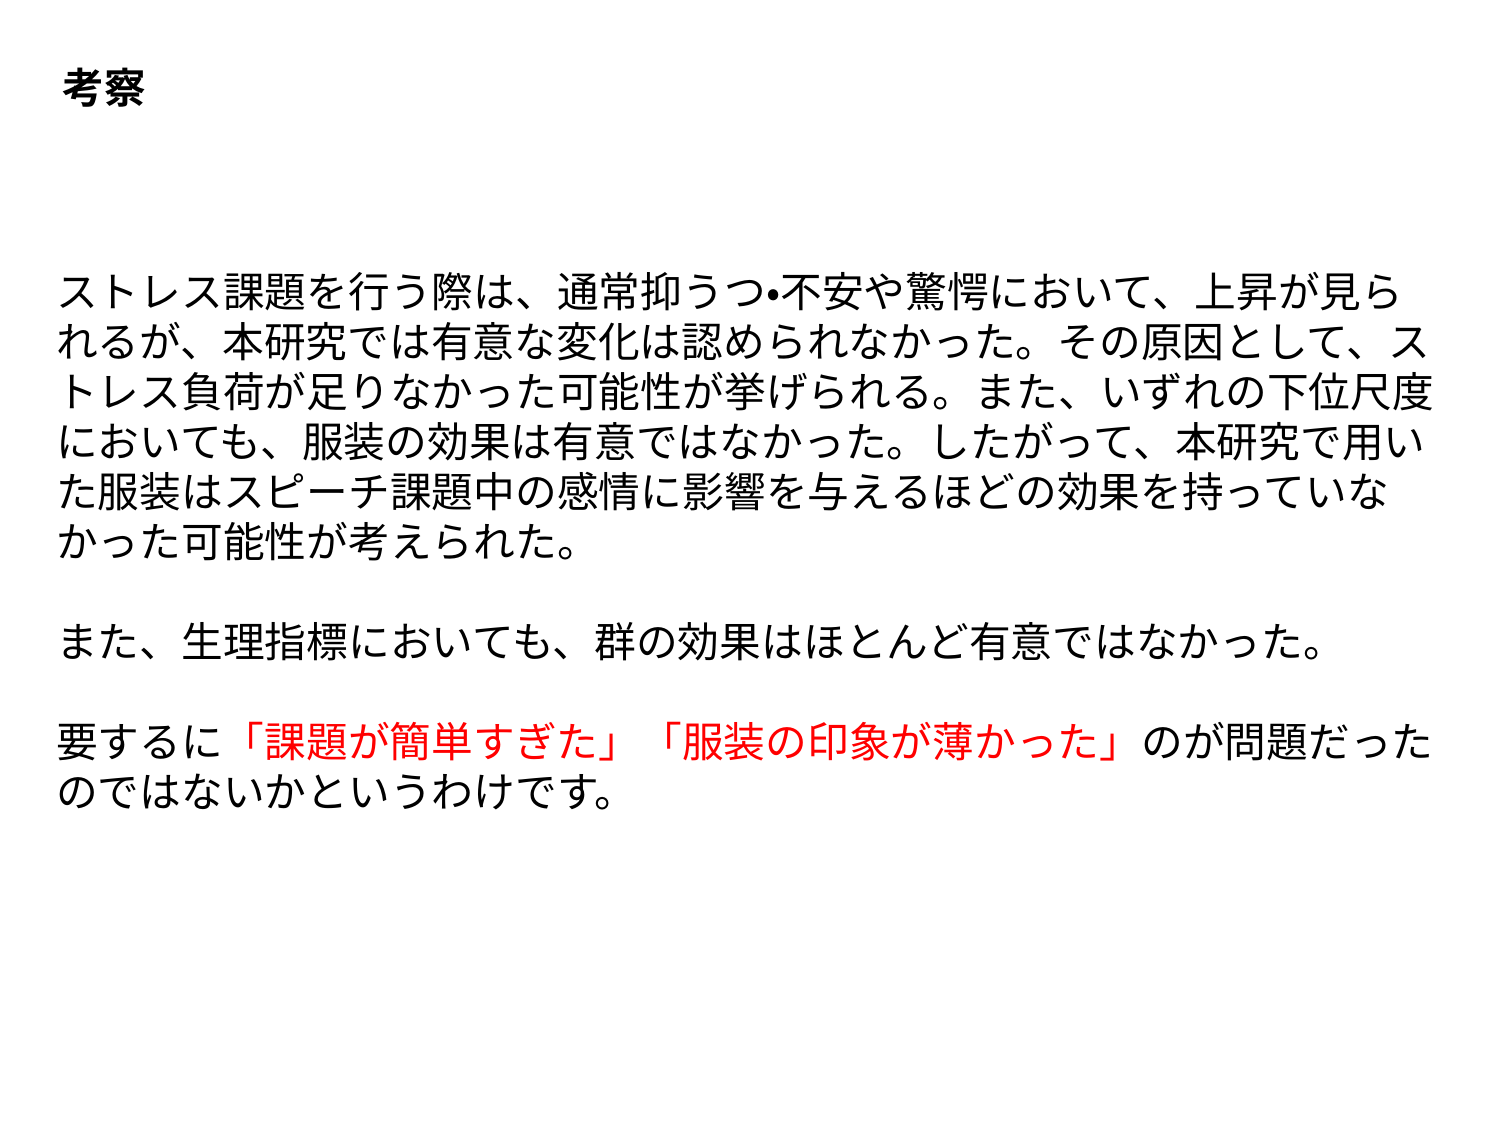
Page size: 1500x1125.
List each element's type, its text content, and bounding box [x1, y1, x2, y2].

text_box ストレス課題を行う際は、通常抑うつ・不安や驚愕において、上昇が見られるが、本研究では有意な変化は認められなかった。その原因として、ストレス負荷が足りなかった可能性が挙げられる。また、いずれの下位尺度においても、服装の効果は有意ではなかった。したがって、本研究で用いた服装はスピーチ課題中の感情に影響を与えるほどの効果を持っていなかった可能性が考えられた。 また、生理指標においても、群の効果はほとんど有意ではなかった。 要するに「課題が簡単すぎた」「服装の印象が薄かった」のが問題だったのではないかというわけです。 [41, 258, 1453, 824]
text_box 考察 [47, 54, 162, 120]
